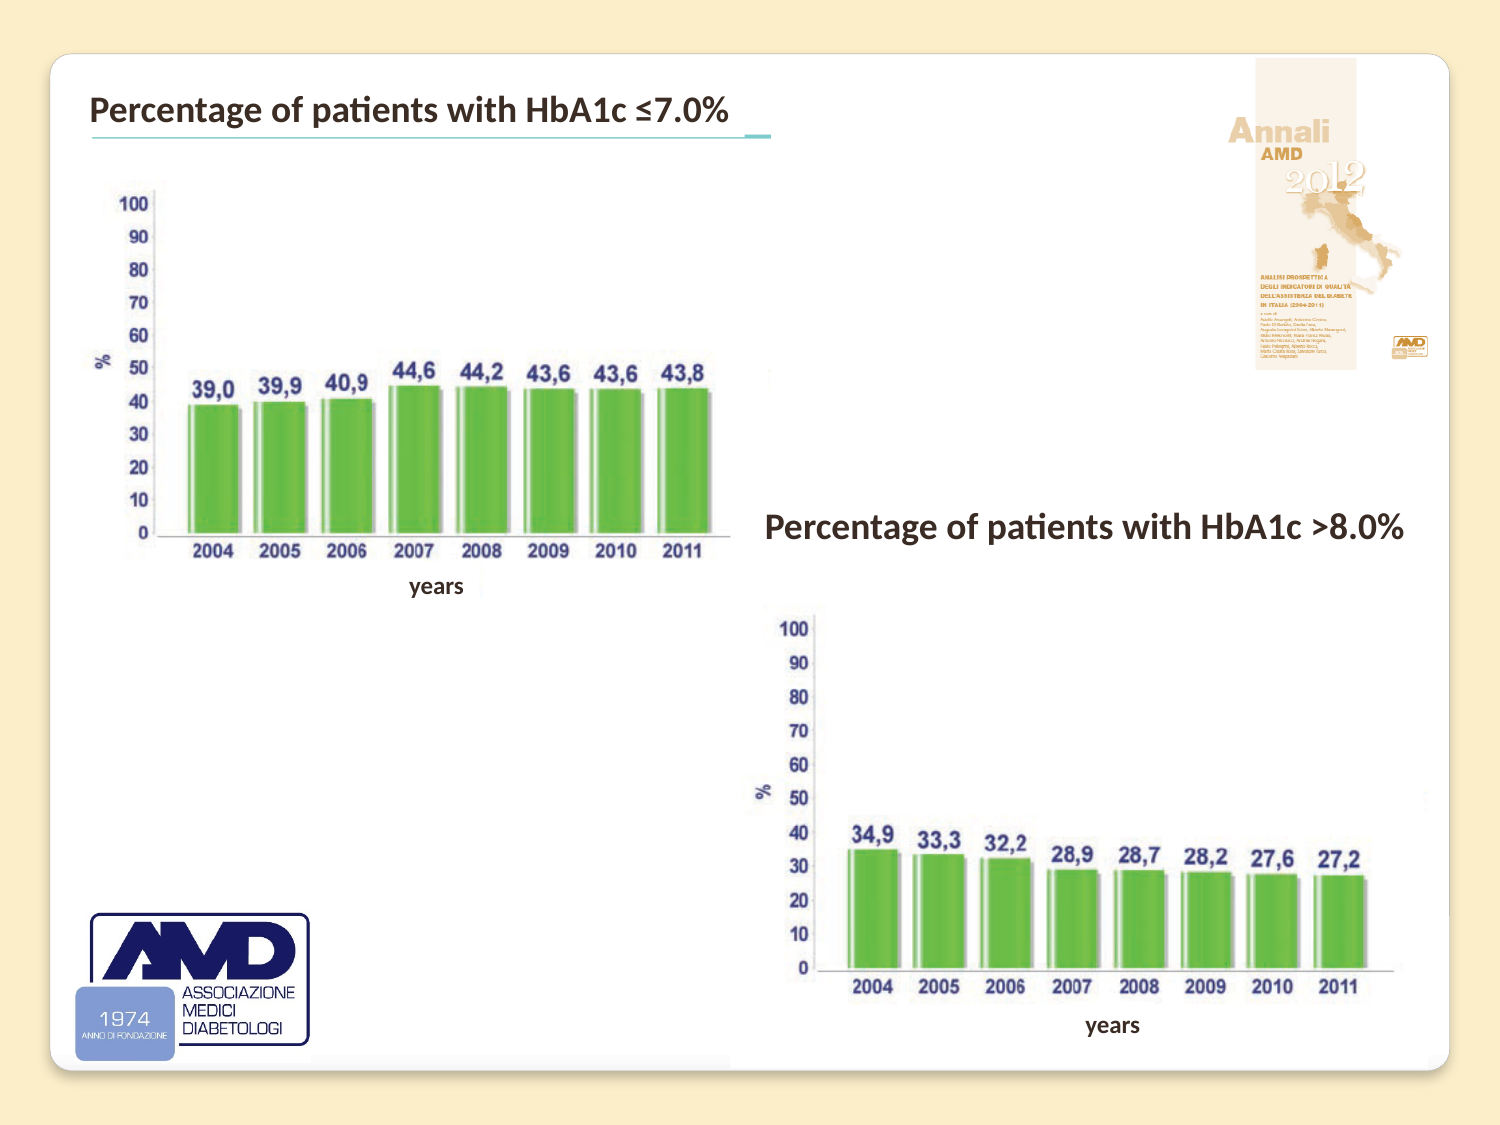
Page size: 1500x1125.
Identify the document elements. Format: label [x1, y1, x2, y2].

picture [1189, 57, 1443, 371]
text_box [730, 476, 1446, 1068]
text_box [71, 69, 771, 704]
picture [73, 909, 311, 1063]
